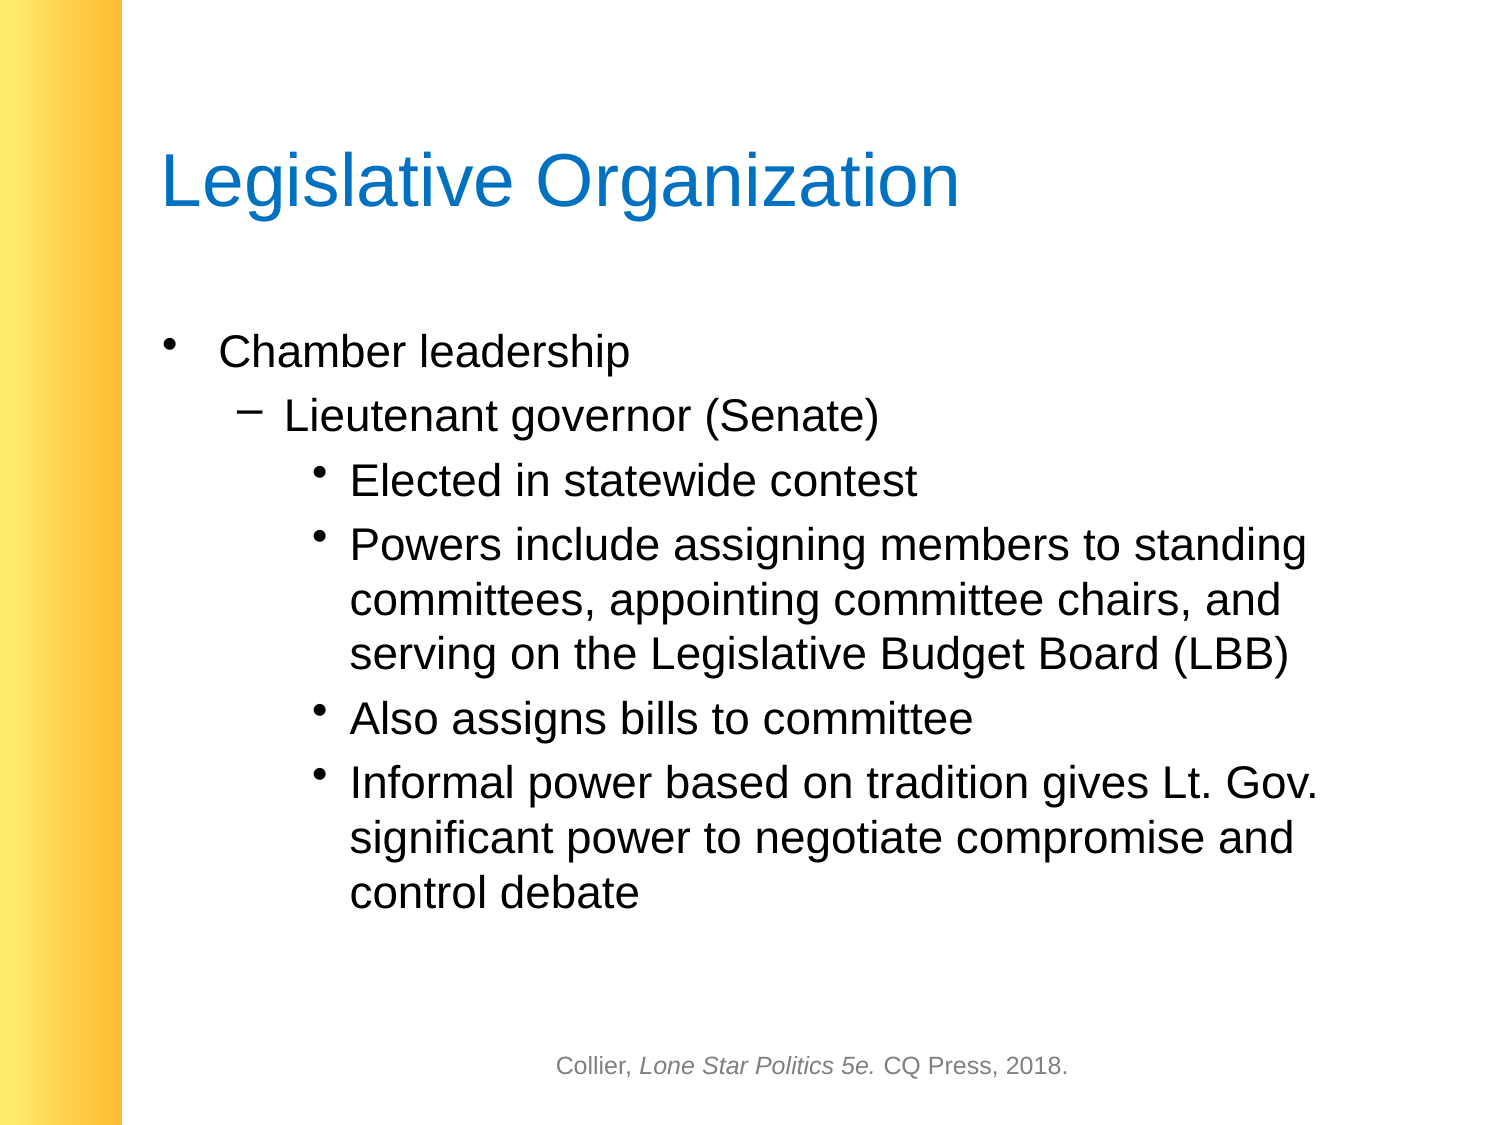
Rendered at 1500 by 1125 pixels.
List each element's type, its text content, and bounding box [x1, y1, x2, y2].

title Legislative Organization [146, 124, 1459, 260]
picture [0, 0, 1500, 1125]
list Chamber leadership Lieutenant governor (Senate) Elected in statewide contest Powers include assigning members to standing committees, appointing committee chairs, and serving on the Legislative Budget Board (LBB) Also assigns bills to committee Informal power based on tradition gives Lt. Gov. significant power to negotiate compromise and control debate [147, 314, 1390, 1047]
text_box Collier, Lone Star Politics 5e. CQ Press, 2018. [525, 1042, 1100, 1087]
